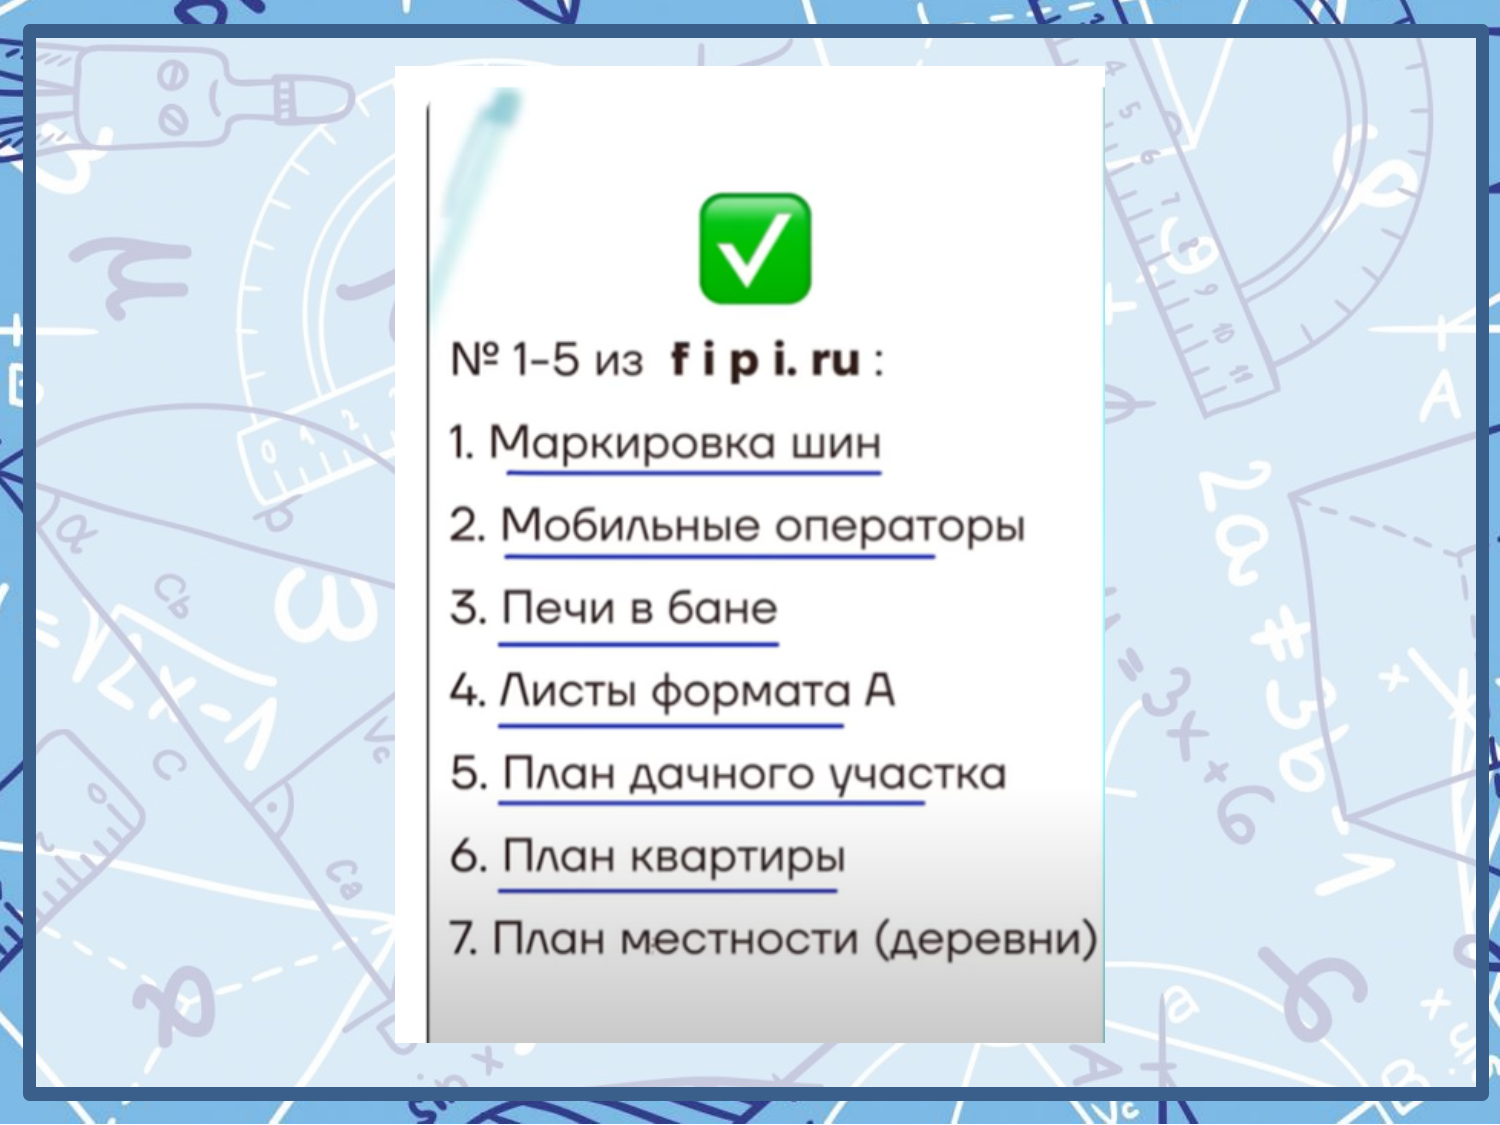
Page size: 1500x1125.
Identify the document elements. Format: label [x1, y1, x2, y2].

list [395, 66, 1105, 1044]
picture [0, 0, 1500, 1124]
